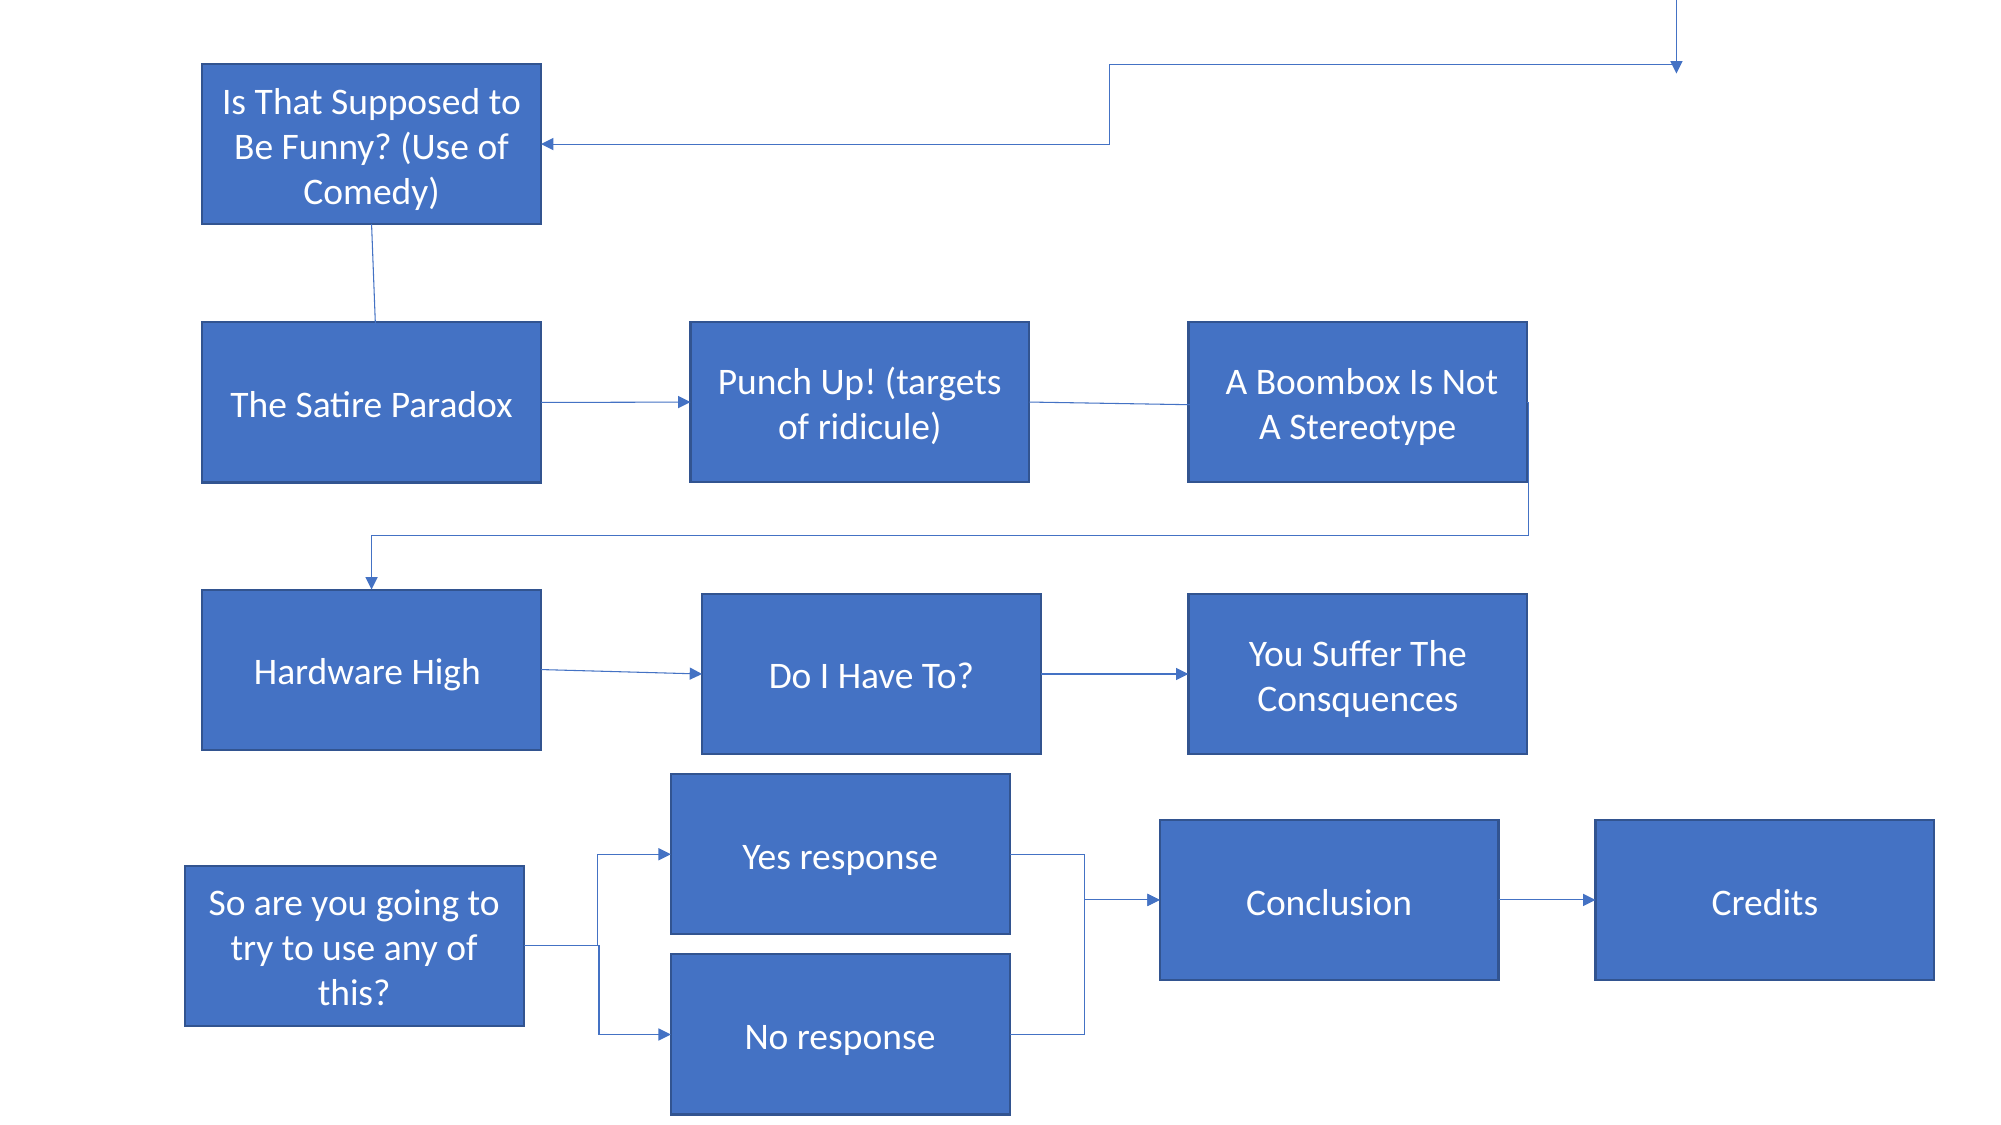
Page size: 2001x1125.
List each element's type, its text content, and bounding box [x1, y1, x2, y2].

text_box Yes response [670, 773, 1011, 935]
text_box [541, 64, 1677, 145]
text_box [523, 854, 671, 946]
text_box No response [670, 953, 1011, 1116]
text_box Do I Have To? [701, 593, 1042, 755]
text_box Hardware High [201, 589, 542, 751]
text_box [1009, 854, 1160, 900]
text_box Conclusion [1159, 819, 1500, 981]
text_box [541, 669, 703, 674]
text_box So are you going to try to use any of this? [184, 865, 525, 1027]
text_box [371, 401, 1528, 590]
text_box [371, 224, 377, 353]
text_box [1009, 900, 1160, 1035]
text_box Is That Supposed to Be Funny? (Use of Comedy) [201, 63, 542, 225]
text_box Punch Up! (targets of ridicule) [689, 321, 1030, 401]
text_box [225, 352, 267, 449]
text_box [528, 945, 671, 1035]
text_box A Boombox Is Not A Stereotype [1187, 321, 1528, 401]
text_box Credits [1594, 819, 1935, 981]
text_box The Satire Paradox [201, 321, 542, 484]
text_box You Suffer The Consquences [1187, 593, 1528, 755]
